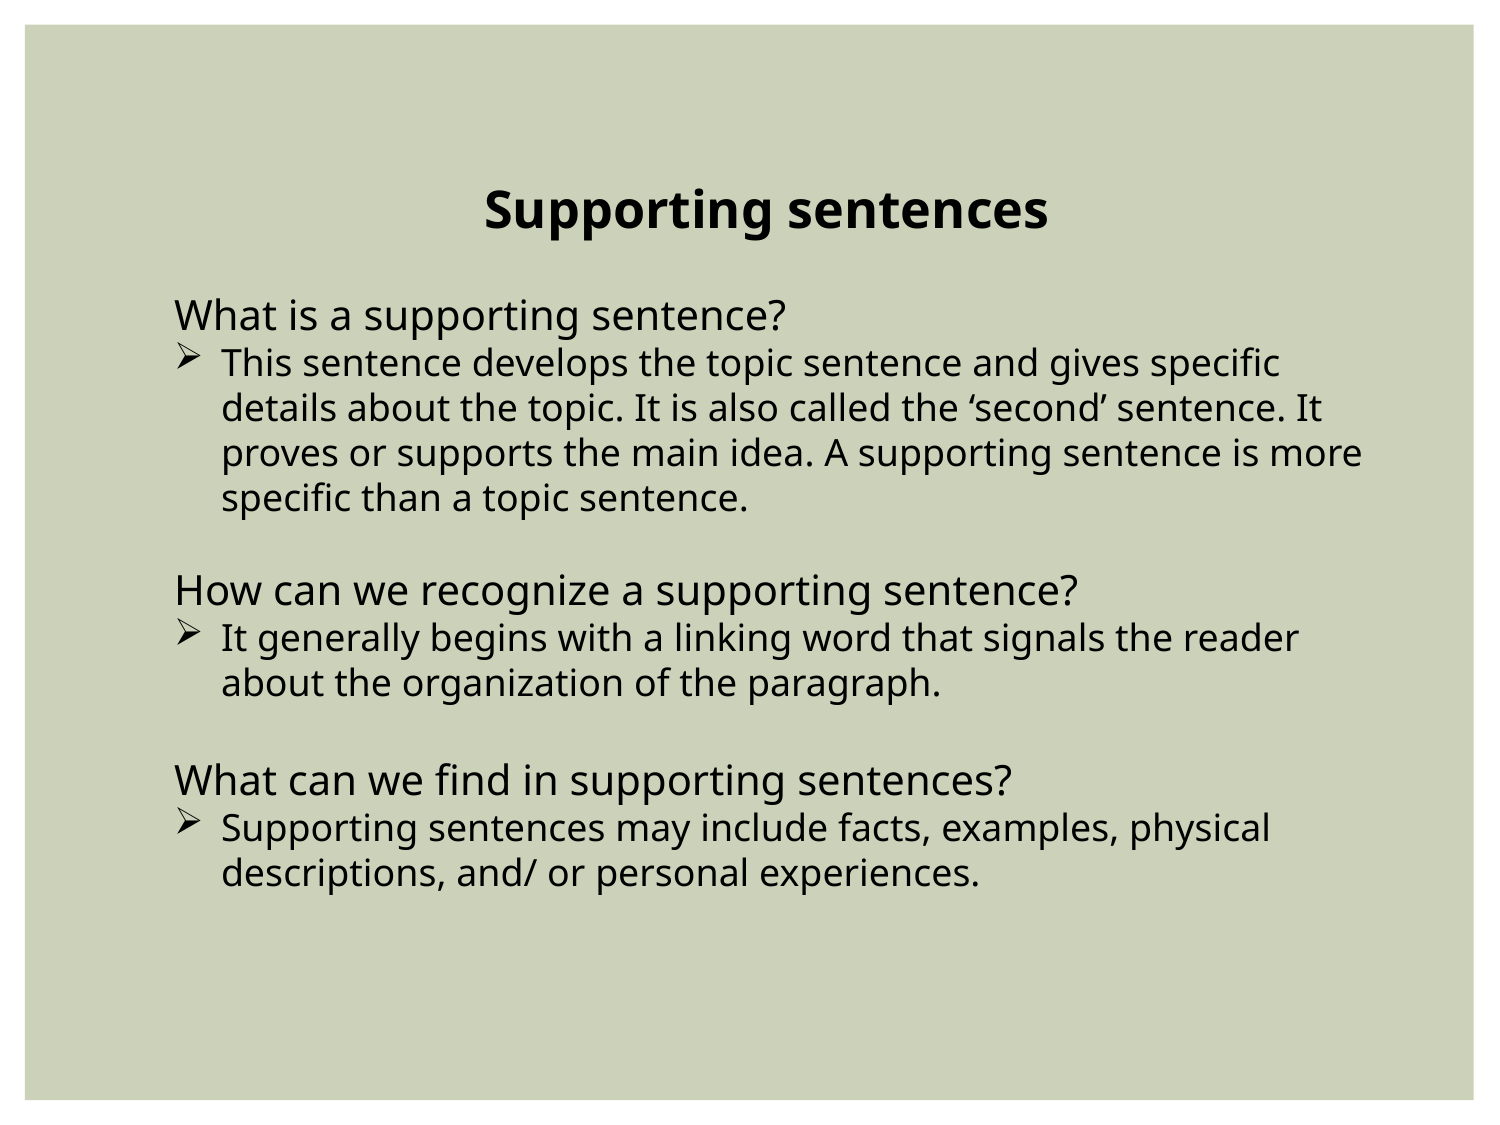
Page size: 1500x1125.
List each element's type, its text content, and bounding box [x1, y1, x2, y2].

text_box Supporting sentences What is a supporting sentence? This sentence develops the topic sentence and gives specific details about the topic. It is also called the ‘second’ sentence. It proves or supports the main idea. A supporting sentence is more specific than a topic sentence. How can we recognize a supporting sentence? It generally begins with a linking word that signals the reader about the organization of the paragraph. What can we find in supporting sentences? Supporting sentences may include facts, examples, physical descriptions, and/ or personal experiences. [159, 168, 1388, 902]
